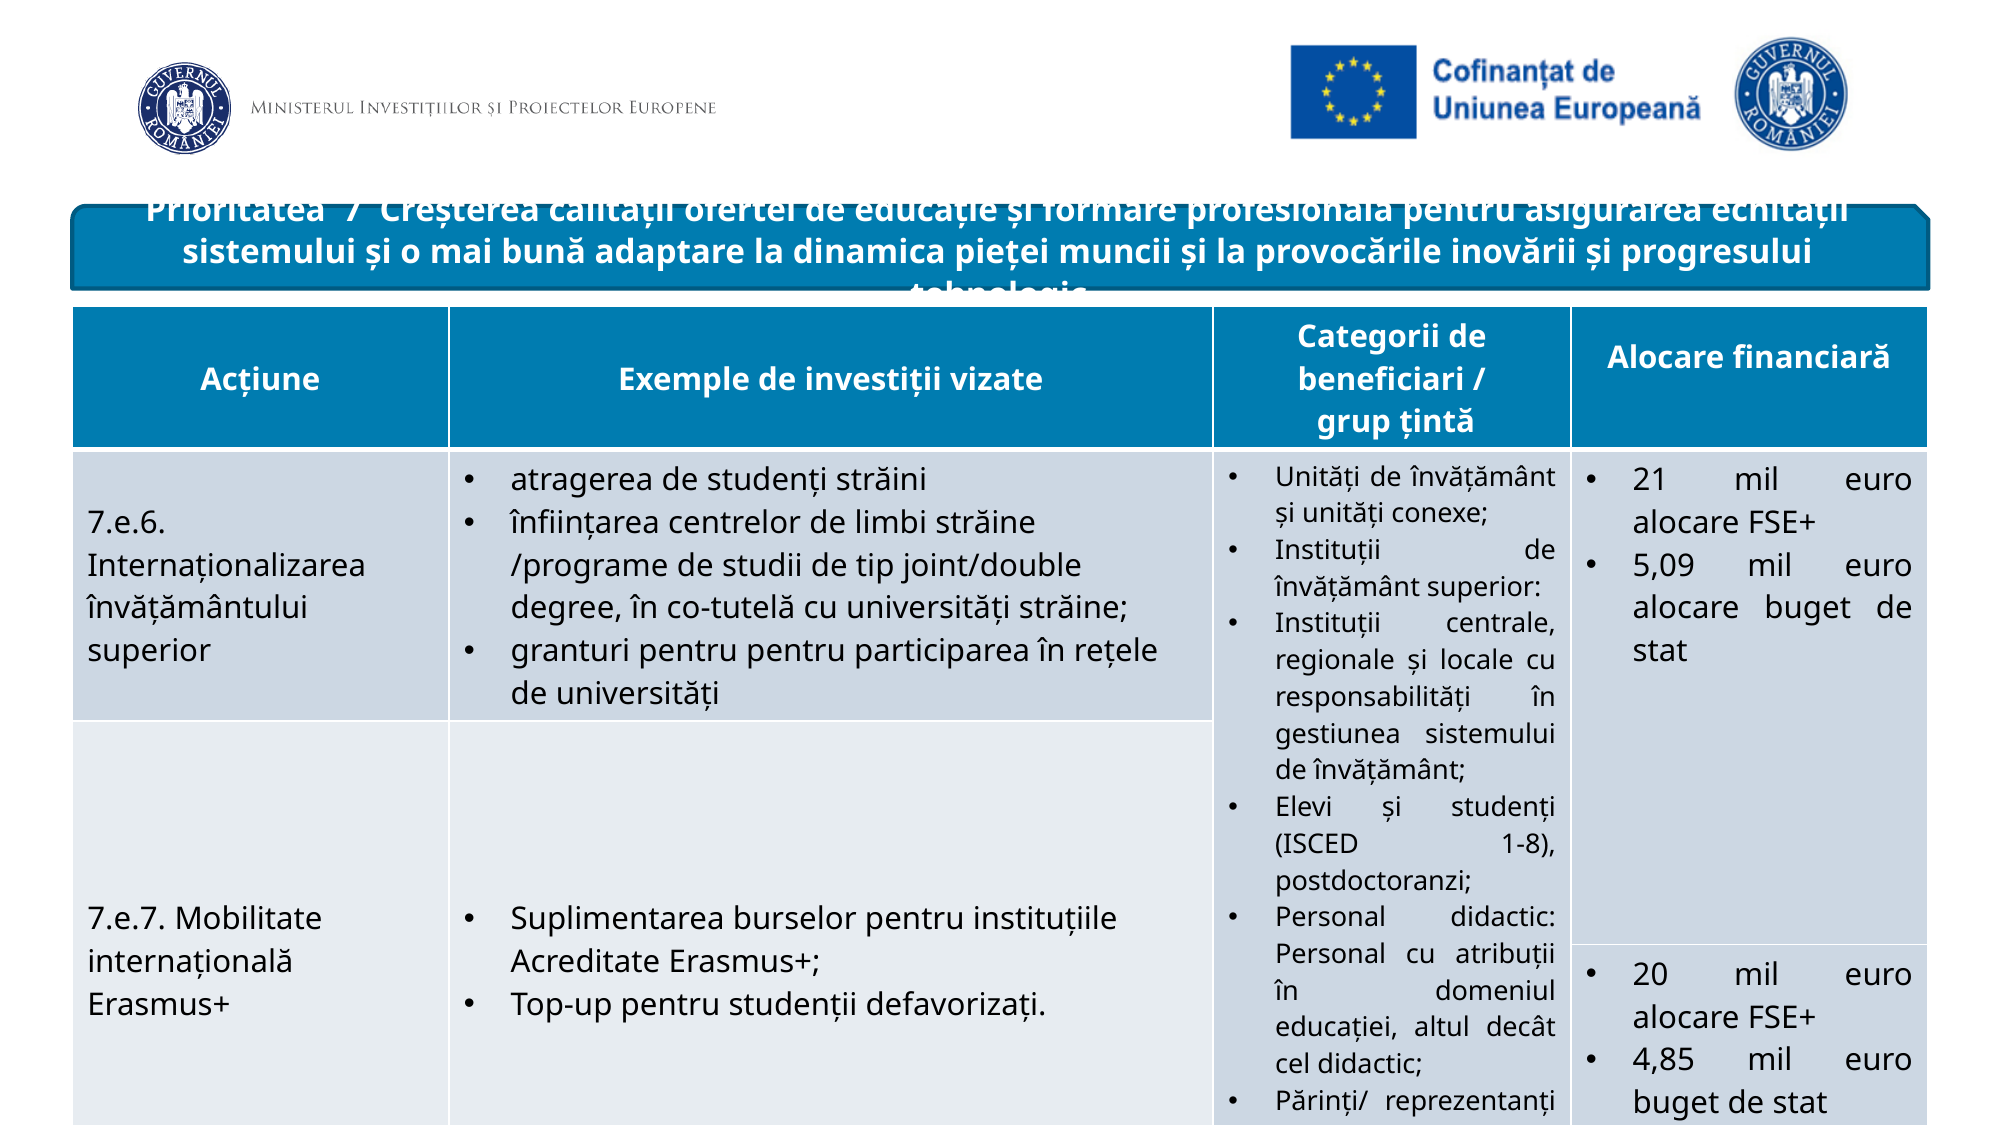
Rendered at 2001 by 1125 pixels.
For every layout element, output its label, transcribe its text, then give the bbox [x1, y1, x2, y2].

table_header Exemple de investiții vizate [450, 307, 1212, 447]
table_cell Unități de învățământ și unități conexe; Instituții de învățământ superior: Instituții centrale, regionale și locale cu responsabilități în gestiunea sistemului de învățământ; Elevi și studenți (ISCED 1-8), postdoctoranzi; Personal didactic: Personal cu atribuții în domeniul educației, altul decât cel didactic; Părinți/ reprezentanți legali/ tutori. [1214, 452, 1570, 1125]
table_cell 7.e.7. Mobilitate internațională Erasmus+ [73, 722, 448, 1125]
picture [1250, 0, 1867, 199]
table_header Categorii de beneficiari / grup țintă [1214, 307, 1570, 447]
table_cell 7.e.6. Internaționalizarea învățământului superior [73, 452, 448, 720]
table_cell Suplimentarea burselor pentru instituțiile Acreditate Erasmus+; Top-up pentru studenții defavorizați. [450, 722, 1212, 1125]
table_header Acțiune [73, 307, 448, 447]
picture [133, 57, 814, 156]
table_cell atragerea de studenți străini înființarea centrelor de limbi străine /programe de studii de tip joint/double degree, în co-tutelă cu universităţi străine; granturi pentru pentru participarea în rețele de universități [450, 452, 1212, 720]
table_header Alocare financiară [1572, 307, 1927, 447]
text_box Prioritatea 7 Creșterea calității ofertei de educație și formare profesională pentru asigurarea echității sistemului și o mai bună adaptare la dinamica pieței muncii și la provocările inovării și progresului tehnologic [70, 203, 1931, 291]
table_cell 21 mil euro alocare FSE+ 5,09 mil euro alocare buget de stat [1572, 452, 1927, 944]
table_cell 20 mil euro alocare FSE+ 4,85 mil euro buget de stat [1572, 945, 1927, 1125]
